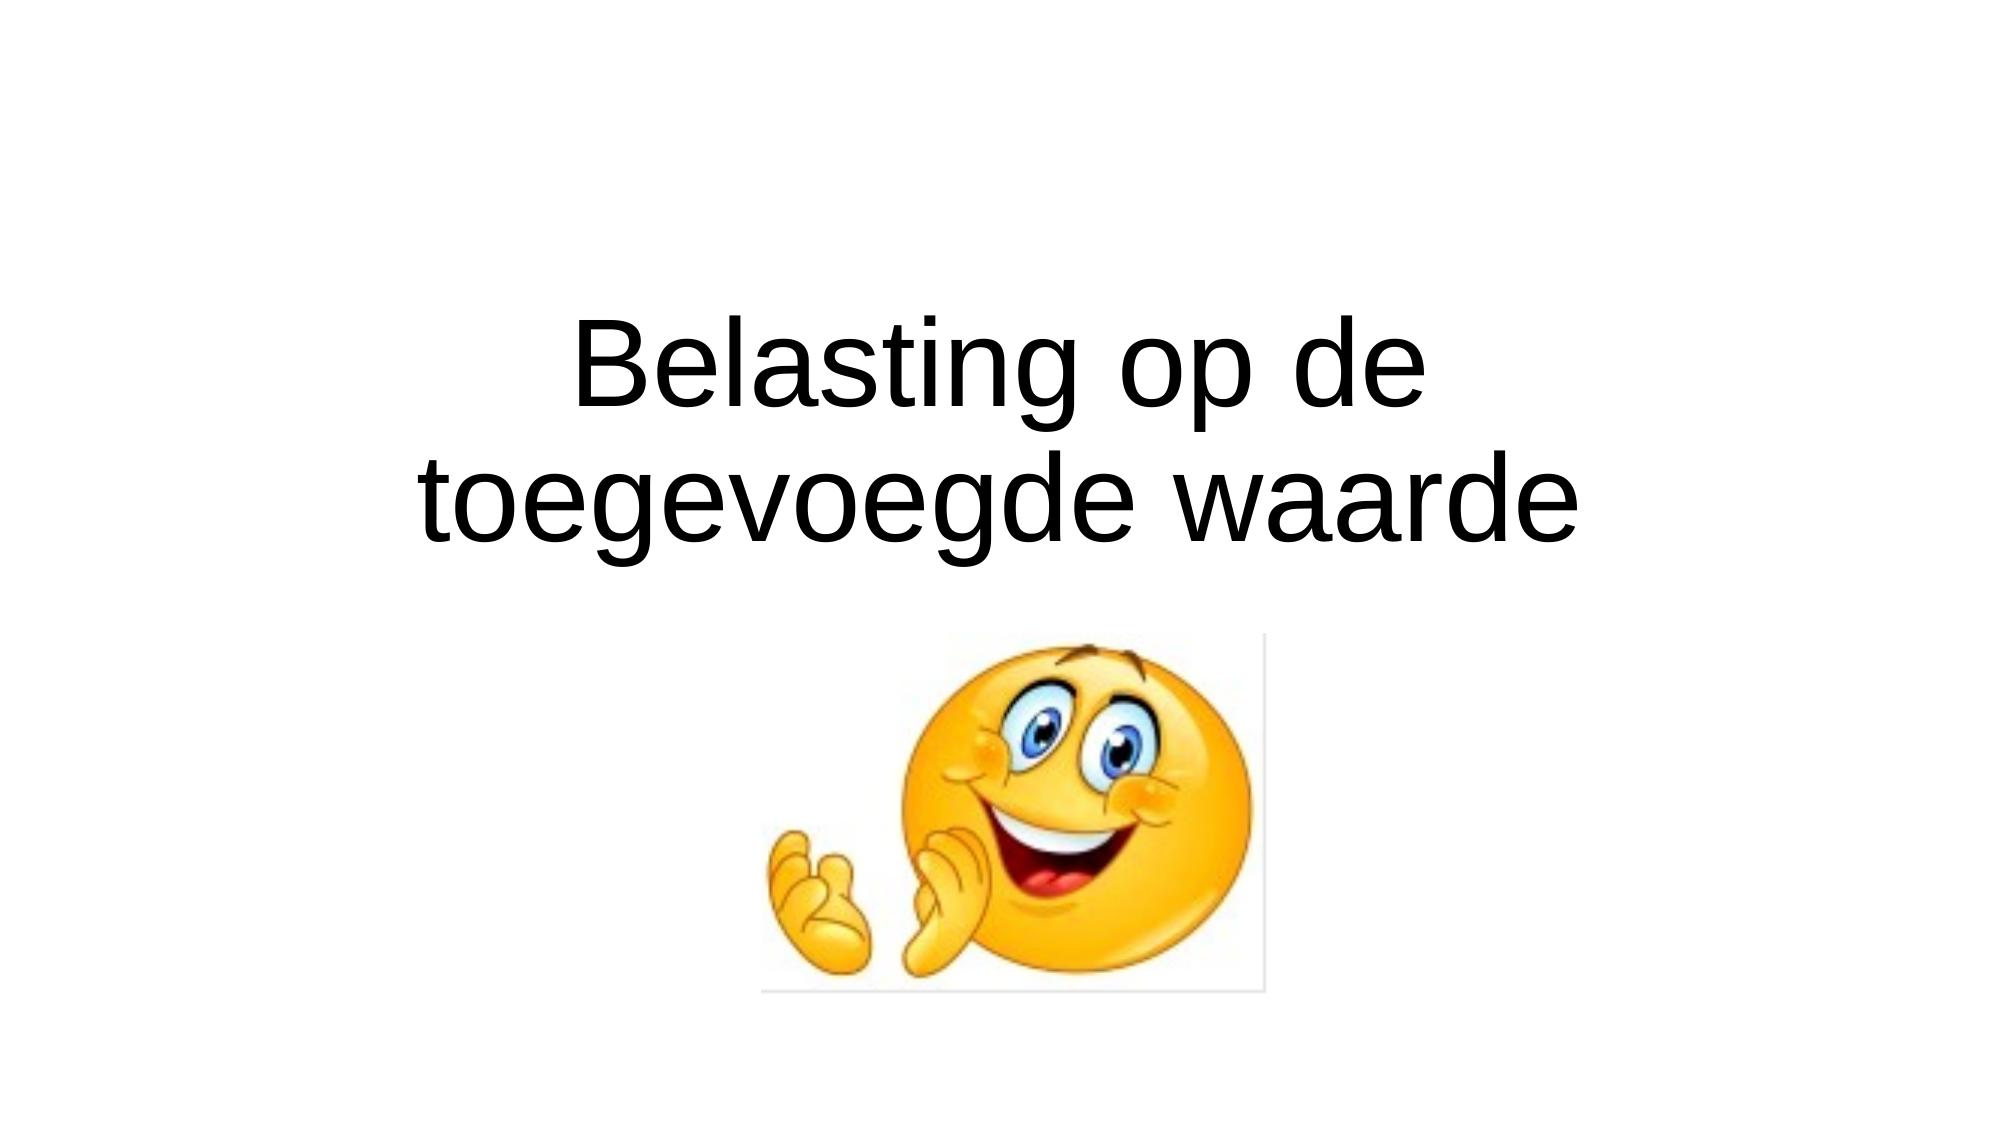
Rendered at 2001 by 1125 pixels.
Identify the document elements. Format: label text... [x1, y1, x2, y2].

picture [761, 633, 1270, 1007]
title Belasting op de toegevoegde waarde [249, 184, 1750, 576]
